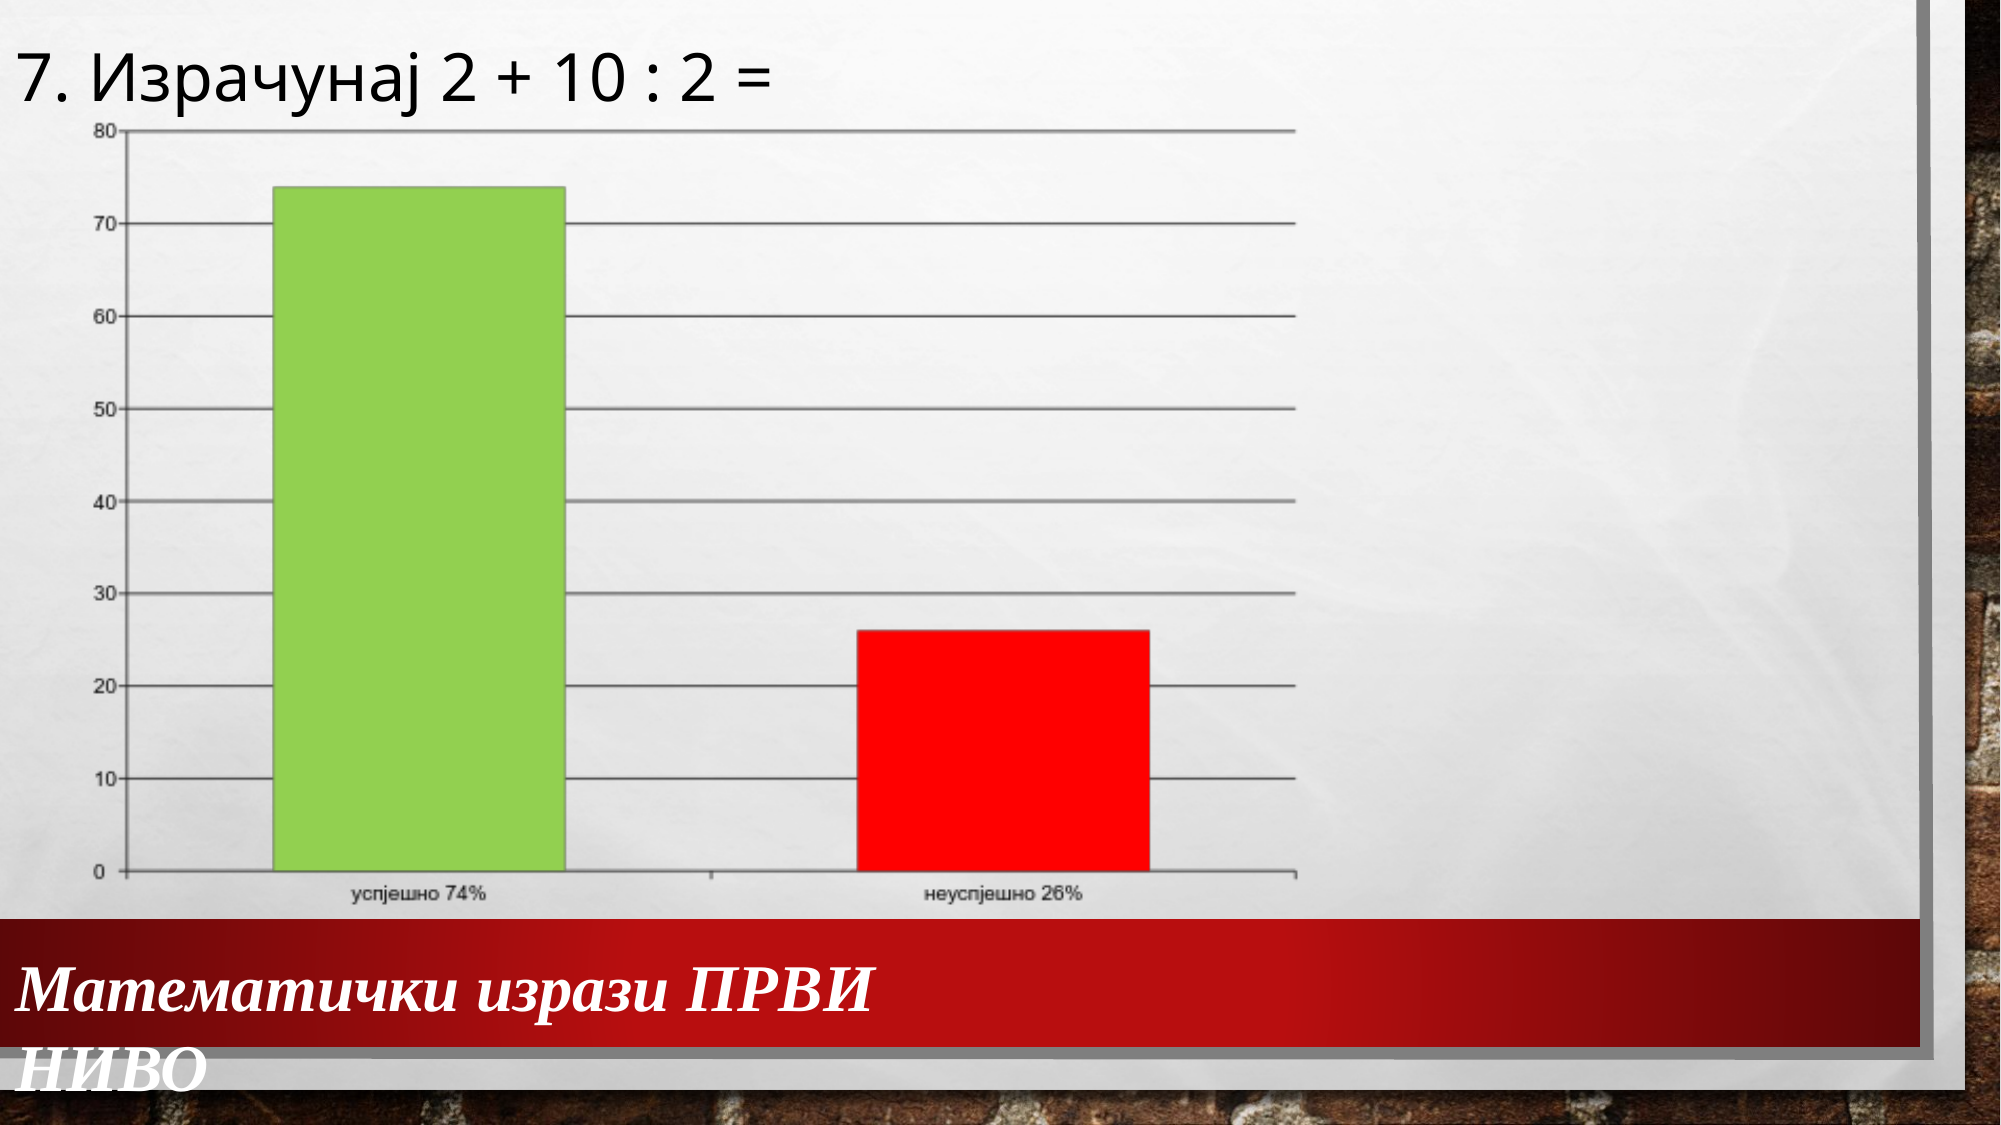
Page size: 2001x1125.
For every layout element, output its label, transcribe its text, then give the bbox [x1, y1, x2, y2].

picture [0, 111, 1921, 1048]
text_box Математички изрази ПРВИ НИВО [0, 937, 1100, 1034]
title 7. Израчунај 2 + 10 : 2 = [0, 0, 2000, 150]
picture [0, 0, 2001, 1125]
